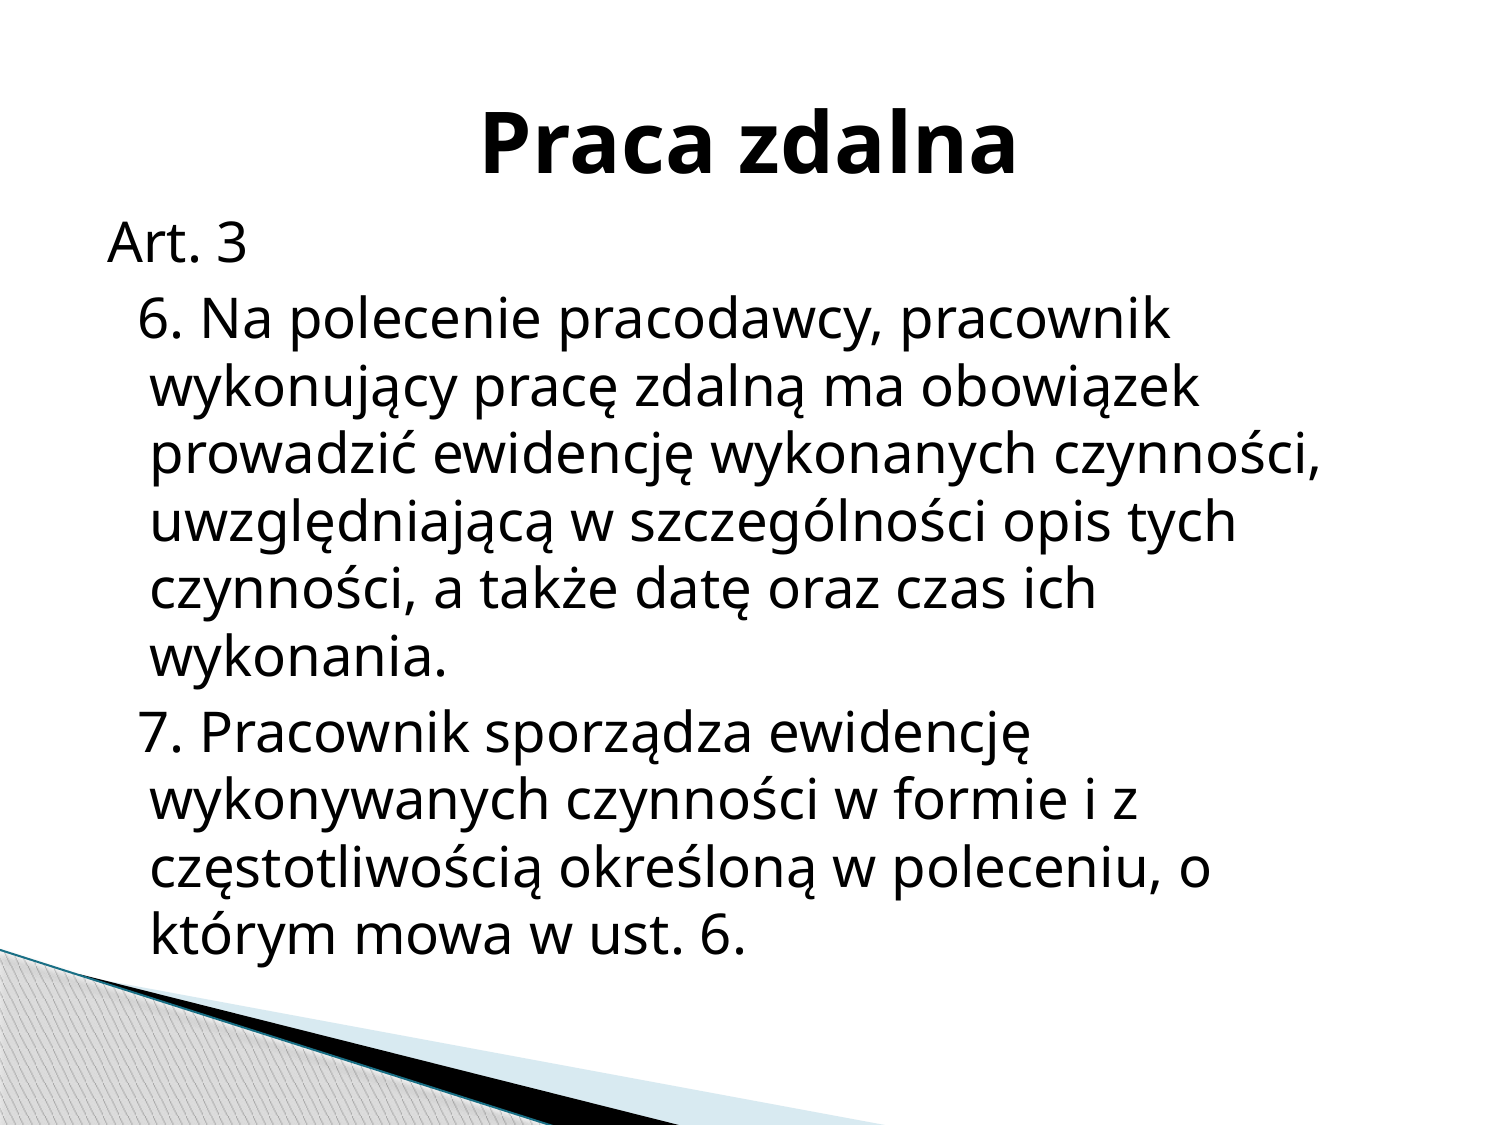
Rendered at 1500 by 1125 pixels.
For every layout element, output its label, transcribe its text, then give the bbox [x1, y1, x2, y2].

title Praca zdalna [75, 45, 1425, 233]
list Art. 3 6. Na polecenie pracodawcy, pracownik wykonujący pracę zdalną ma obowiązek prowadzić ewidencję wykonanych czynności, uwzględniającą w szczególności opis tych czynności, a także datę oraz czas ich wykonania. 7. Pracownik sporządza ewidencję wykonywanych czynności w formie i z częstotliwością określoną w poleceniu, o którym mowa w ust. 6. [75, 233, 1425, 1055]
